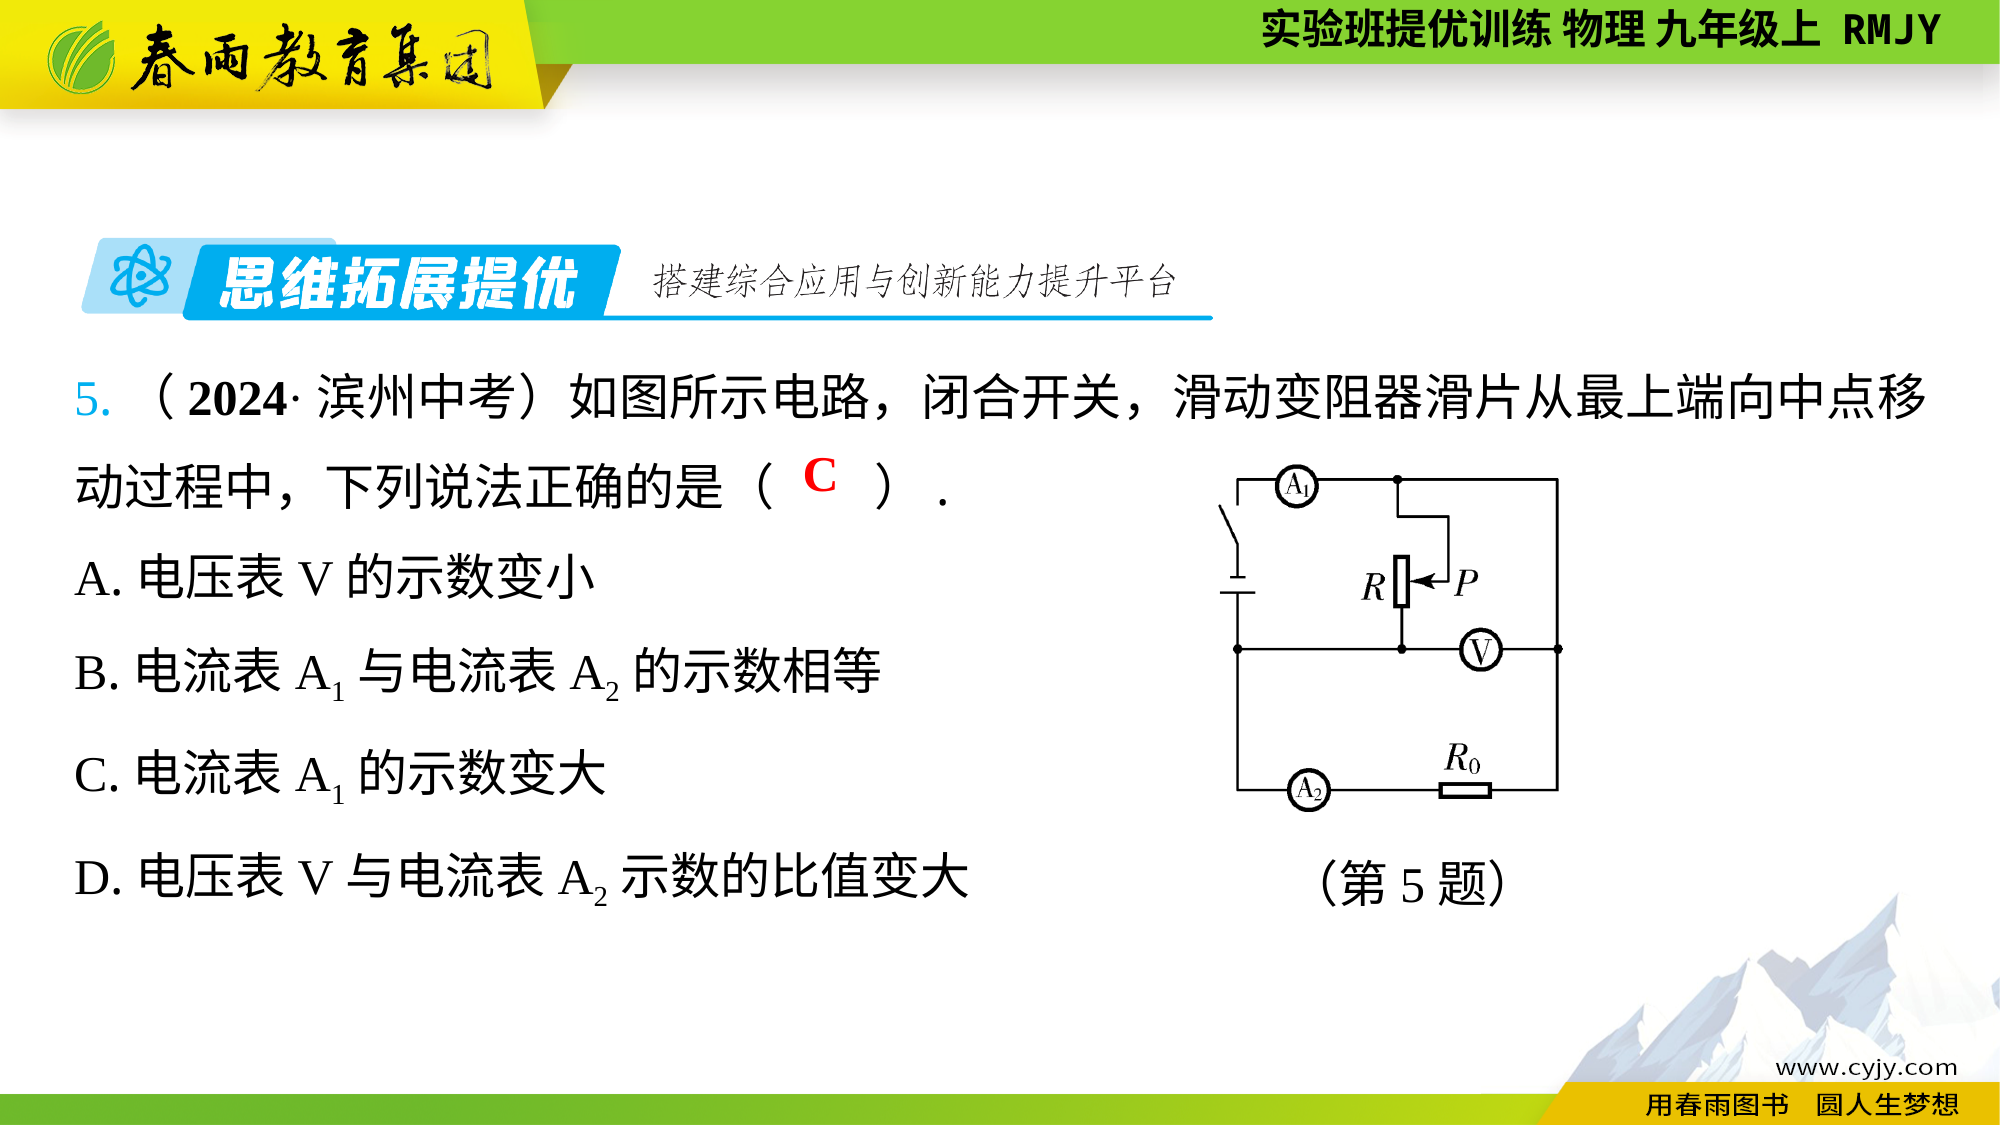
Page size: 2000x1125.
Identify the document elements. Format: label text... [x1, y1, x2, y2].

picture [0, 0, 2000, 1125]
list 5.（2024·滨州中考）如图所示电路，闭合开关，滑动变阻器滑片从最上端向中点移动过程中，下列说法正确的是（ ）. A.电压表V的示数变小 B.电流表A1与电流表A2的示数相等 C.电流表A1的示数变大 D.电压表V与电流表A2示数的比值变大 [59, 327, 1944, 877]
text_box （第5题） [1273, 823, 1552, 920]
text_box C [787, 433, 854, 509]
